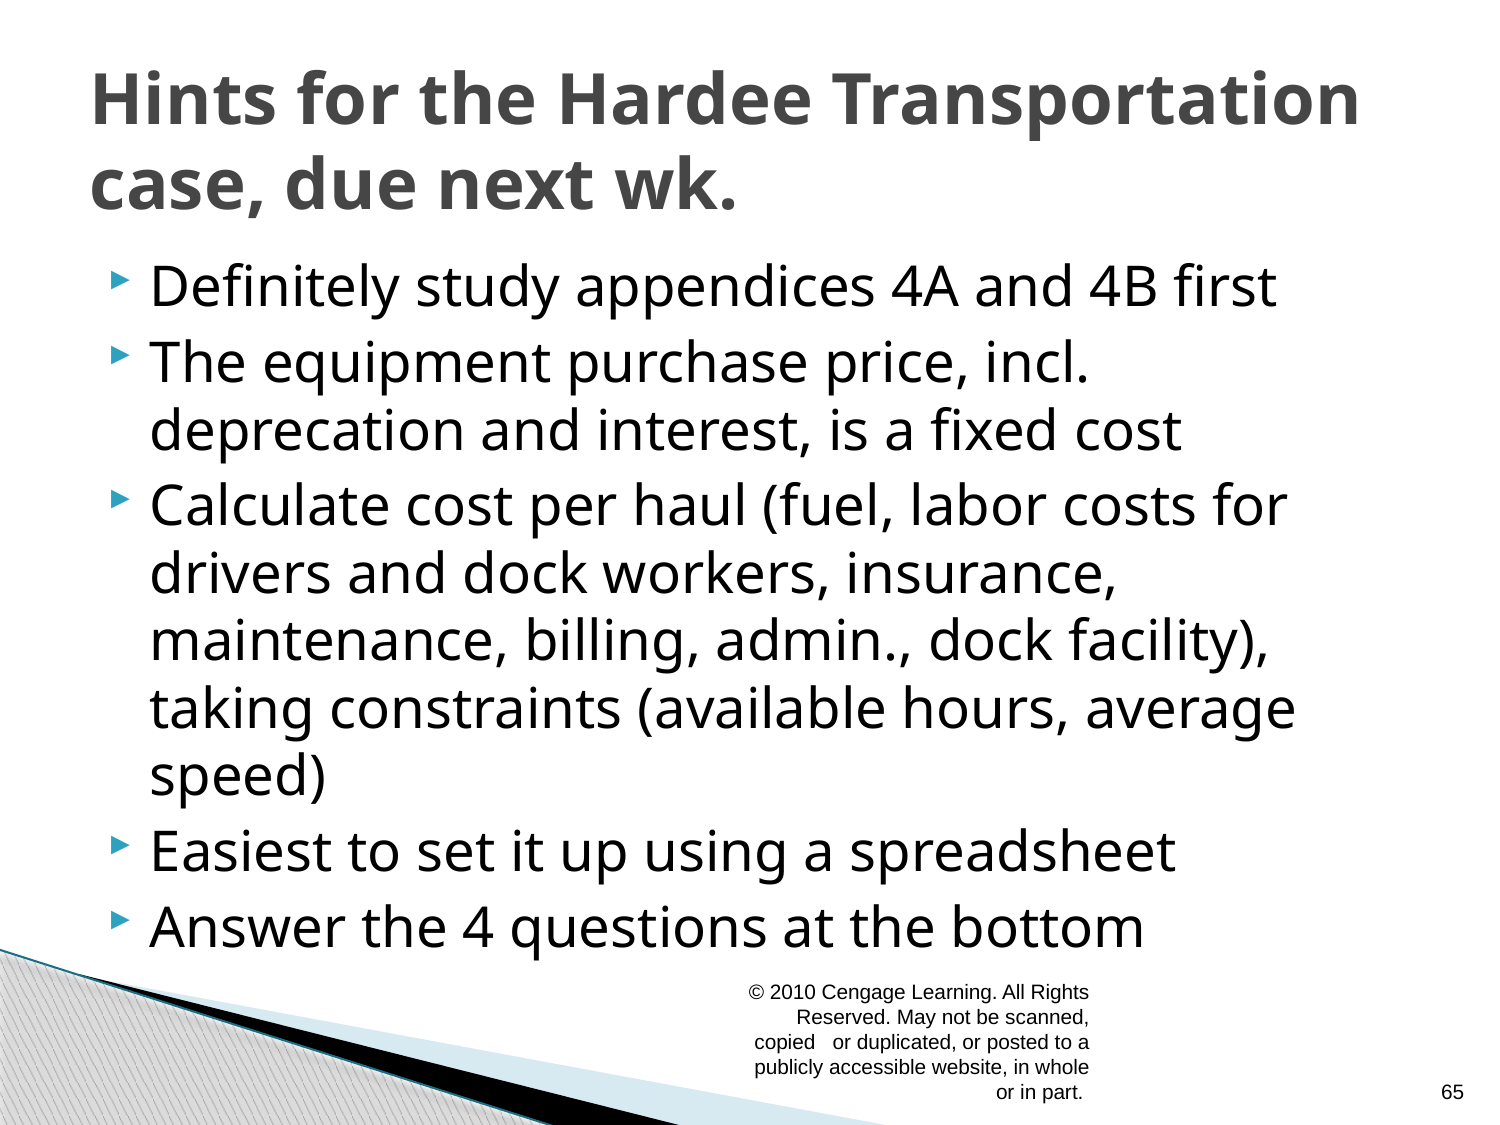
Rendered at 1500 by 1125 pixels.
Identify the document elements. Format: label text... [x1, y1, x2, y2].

footer © 2010 Cengage Learning. All Rights Reserved. May not be scanned, copied or duplicated, or posted to a publicly accessible website, in whole or in part. [718, 1051, 1105, 1112]
title Hints for the Hardee Transportation case, due next wk. [75, 45, 1425, 233]
list Definitely study appendices 4A and 4B first The equipment purchase price, incl. deprecation and interest, is a fixed cost Calculate cost per haul (fuel, labor costs for drivers and dock workers, insurance, maintenance, billing, admin., dock facility), taking constraints (available hours, average speed) Easiest to set it up using a spreadsheet Answer the 4 questions at the bottom [74, 242, 1426, 986]
slide_number 65 [1418, 1051, 1479, 1112]
